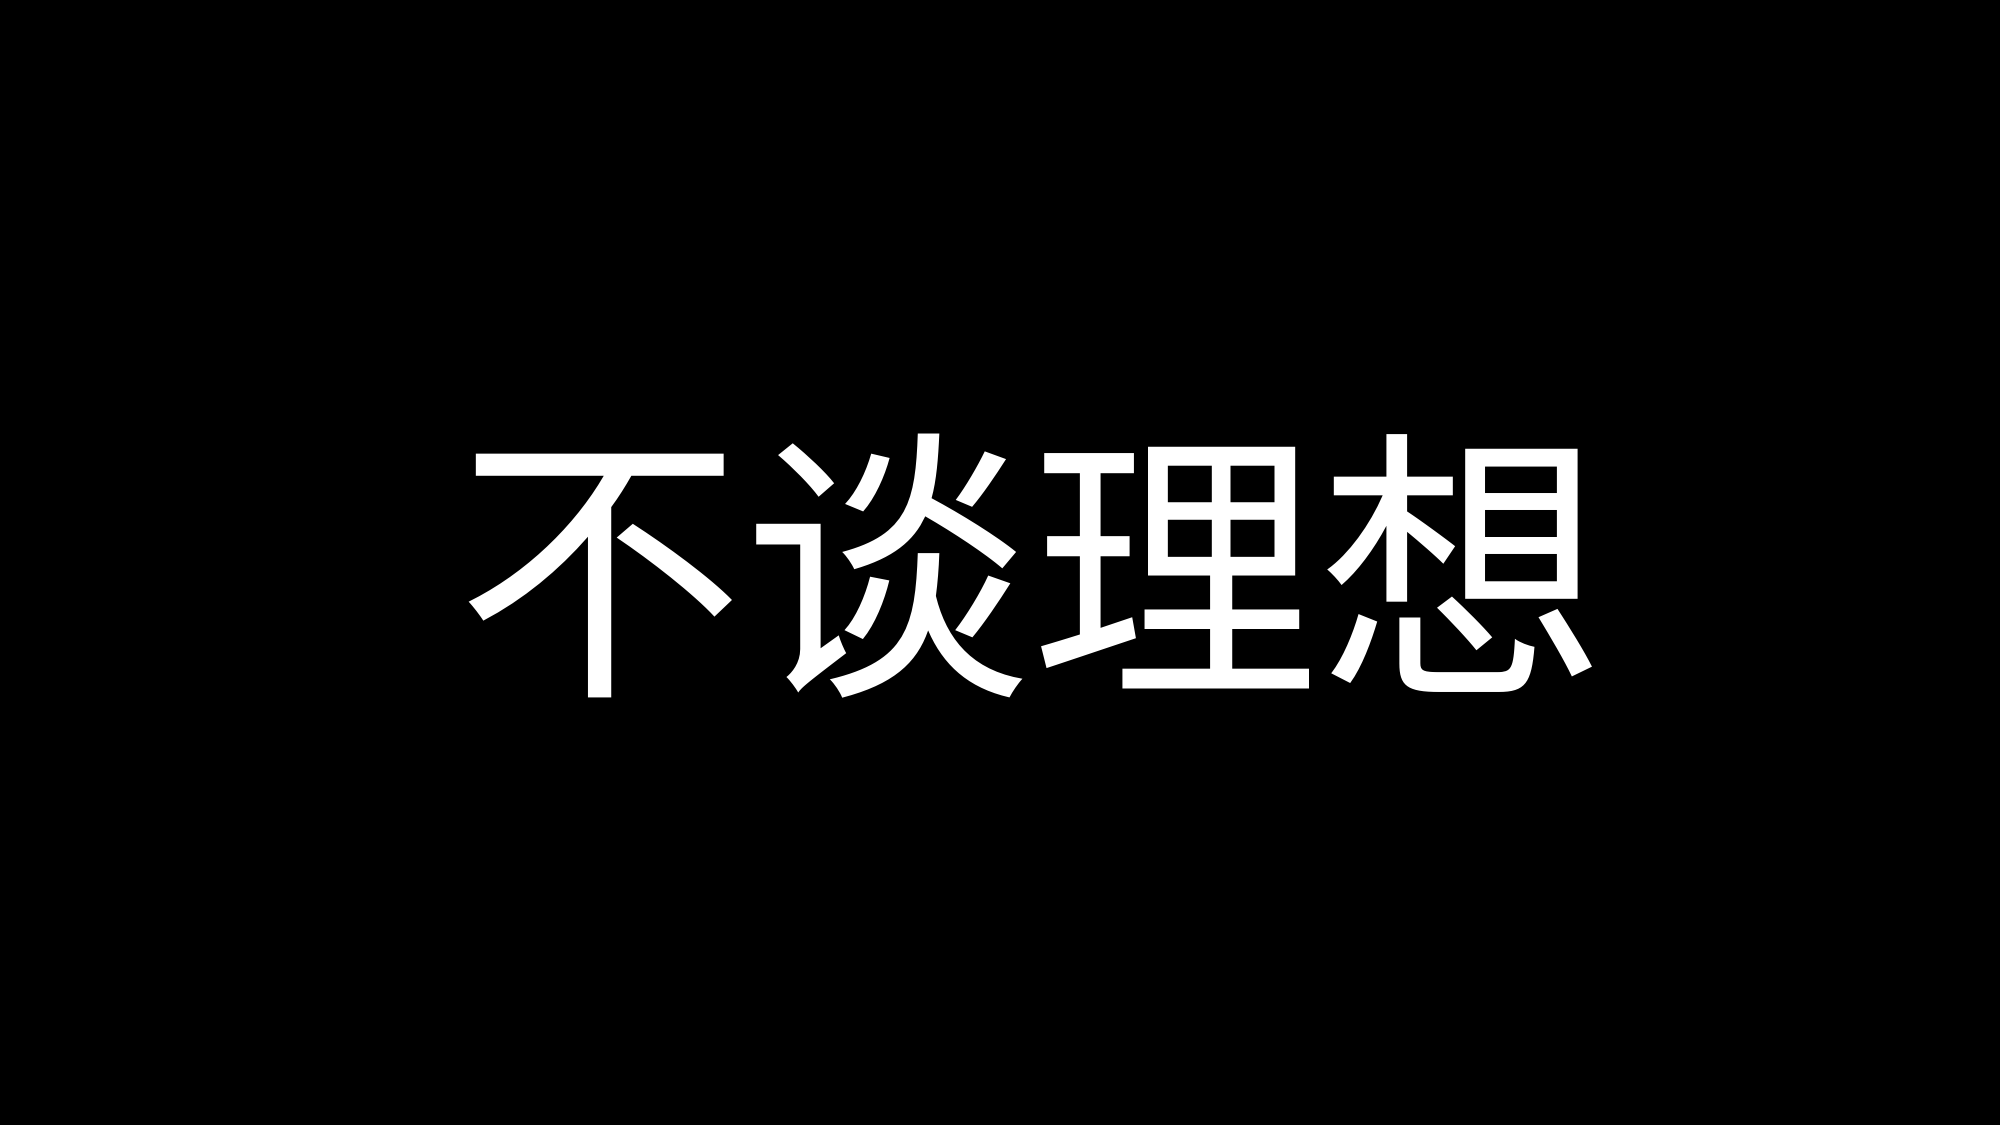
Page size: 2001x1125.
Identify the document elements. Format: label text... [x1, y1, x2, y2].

text_box 不谈 [441, 380, 1016, 741]
text_box 理想 [1016, 380, 1622, 741]
